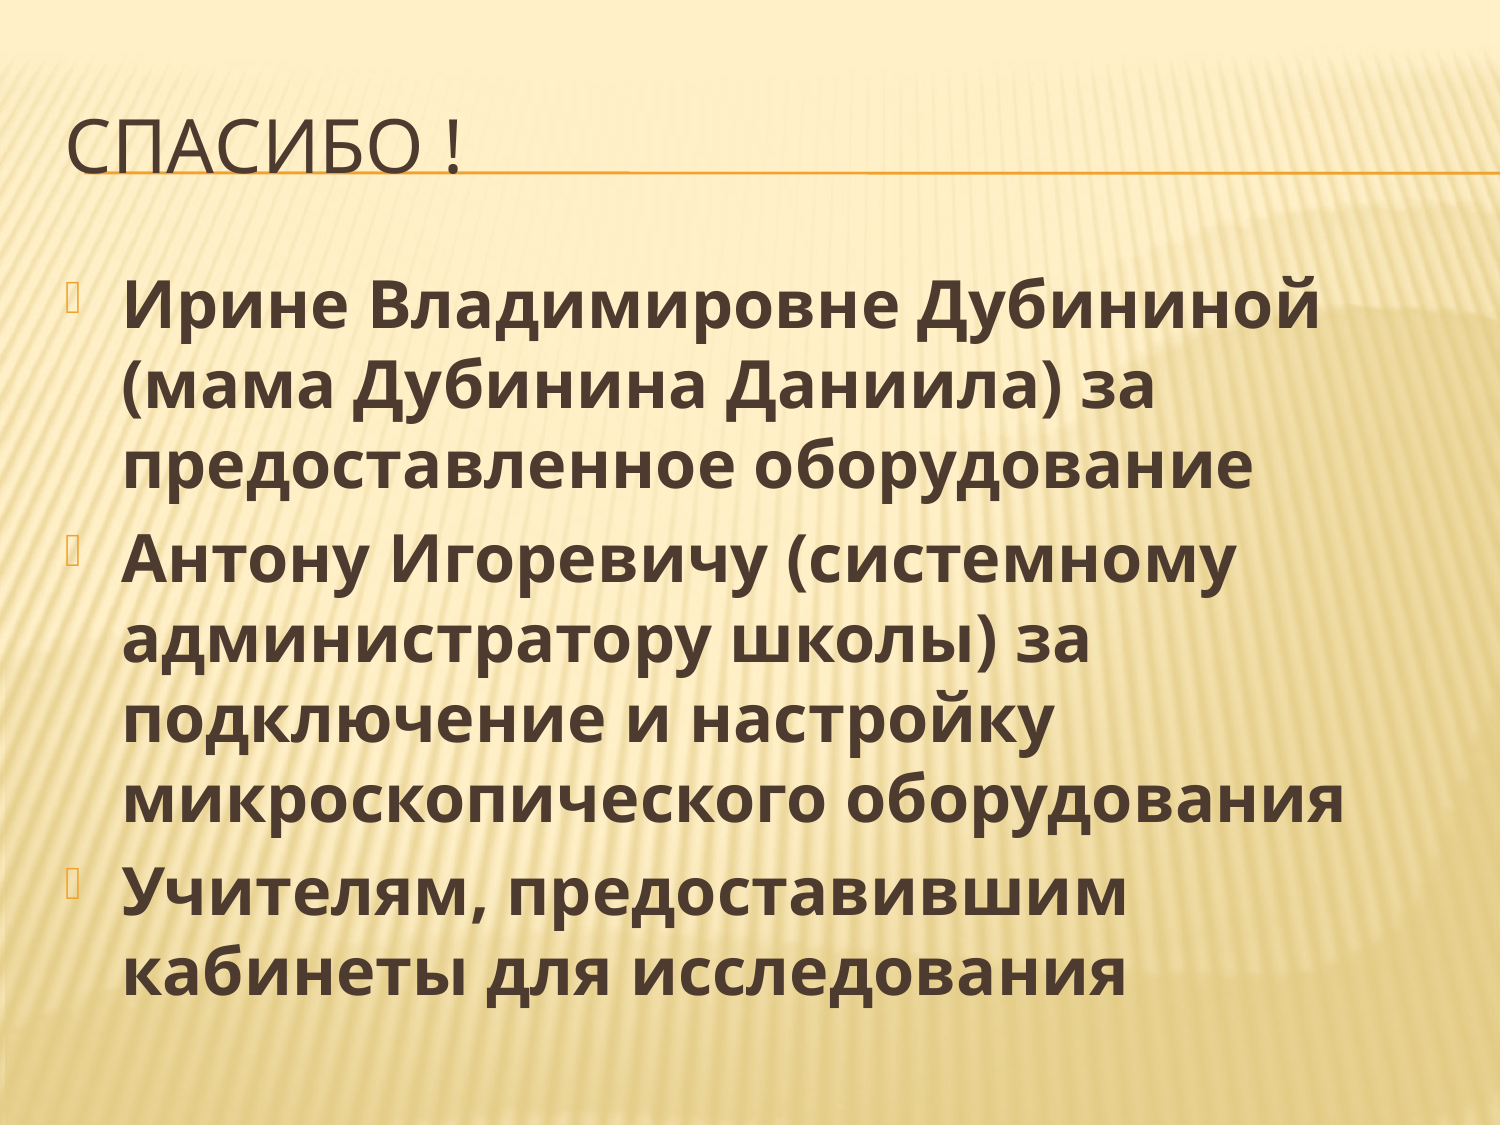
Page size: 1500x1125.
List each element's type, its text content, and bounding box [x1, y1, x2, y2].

list Ирине Владимировне Дубининой (мама Дубинина Даниила) за предоставленное оборудование Антону Игоревичу (системному администратору школы) за подключение и настройку микроскопического оборудования Учителям, предоставившим кабинеты для исследования [50, 254, 1475, 998]
title Спасибо ! [50, 75, 1475, 213]
